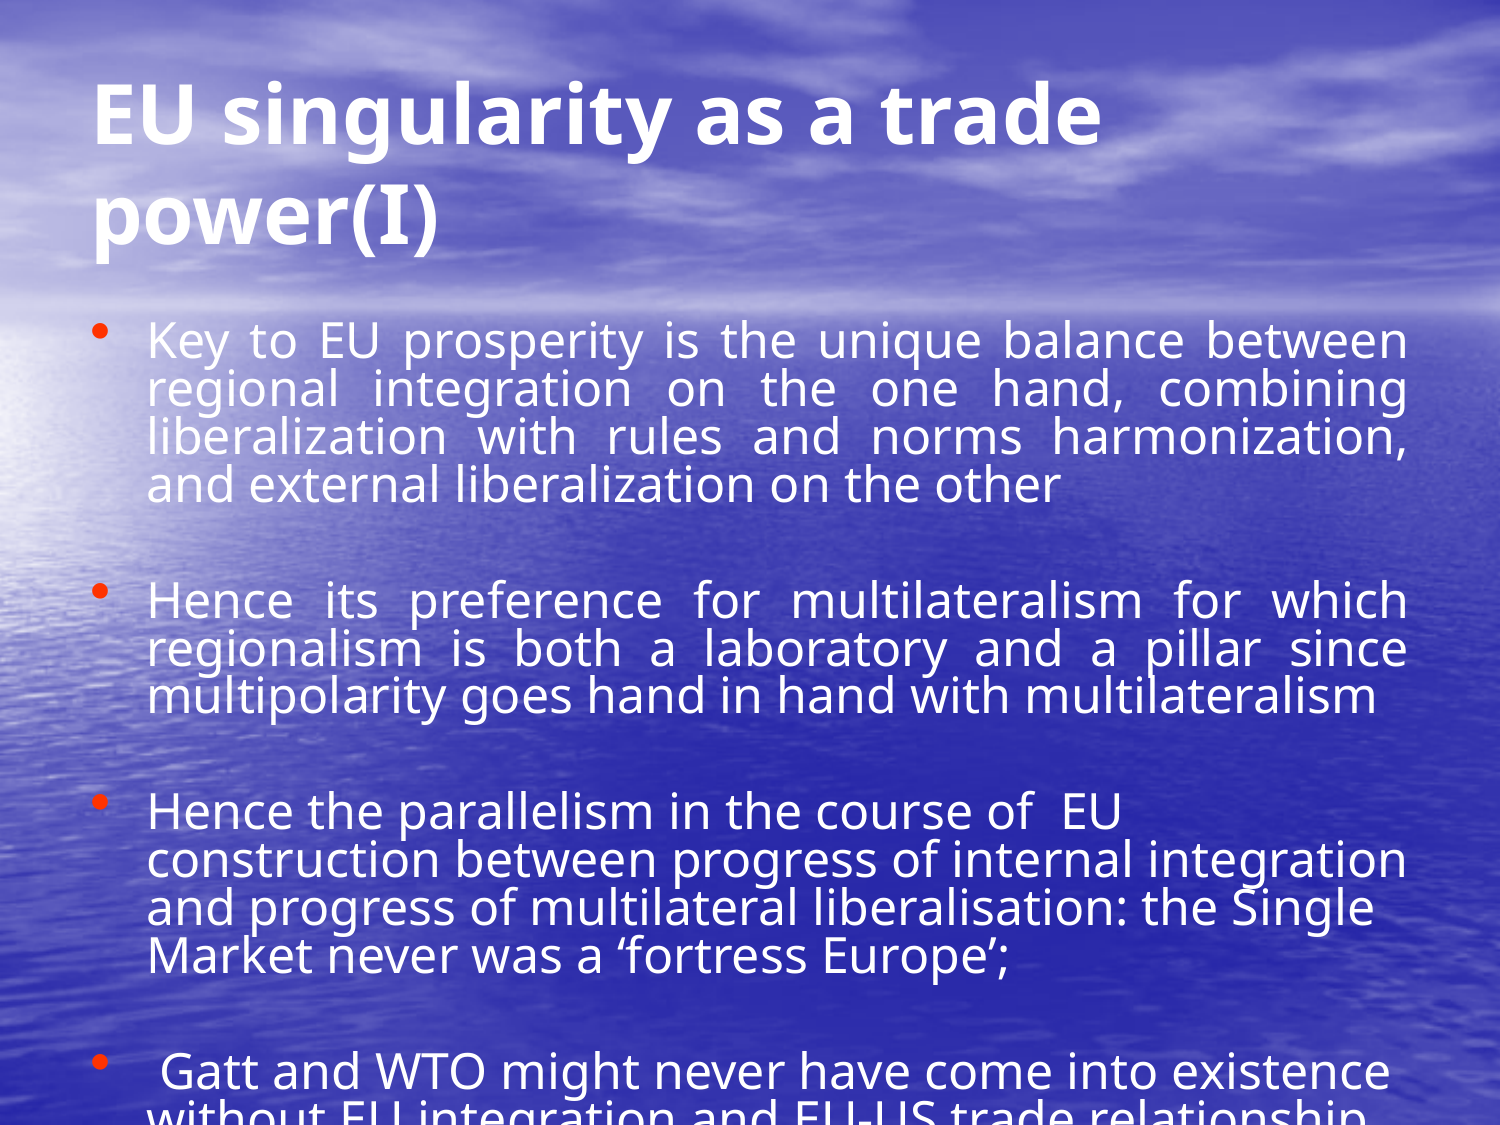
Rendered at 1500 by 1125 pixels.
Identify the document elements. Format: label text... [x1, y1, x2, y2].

list Key to EU prosperity is the unique balance between regional integration on the one hand, combining liberalization with rules and norms harmonization, and external liberalization on the other Hence its preference for multilateralism for which regionalism is both a laboratory and a pillar since multipolarity goes hand in hand with multilateralism Hence the parallelism in the course of EU construction between progress of internal integration and progress of multilateral liberalisation: the Single Market never was a ‘fortress Europe’; Gatt and WTO might never have come into existence without EU integration and EU-US trade relationship would have been very difficult without WTO DSM [74, 312, 1426, 988]
title EU singularity as a trade power(I) [74, 47, 1426, 276]
